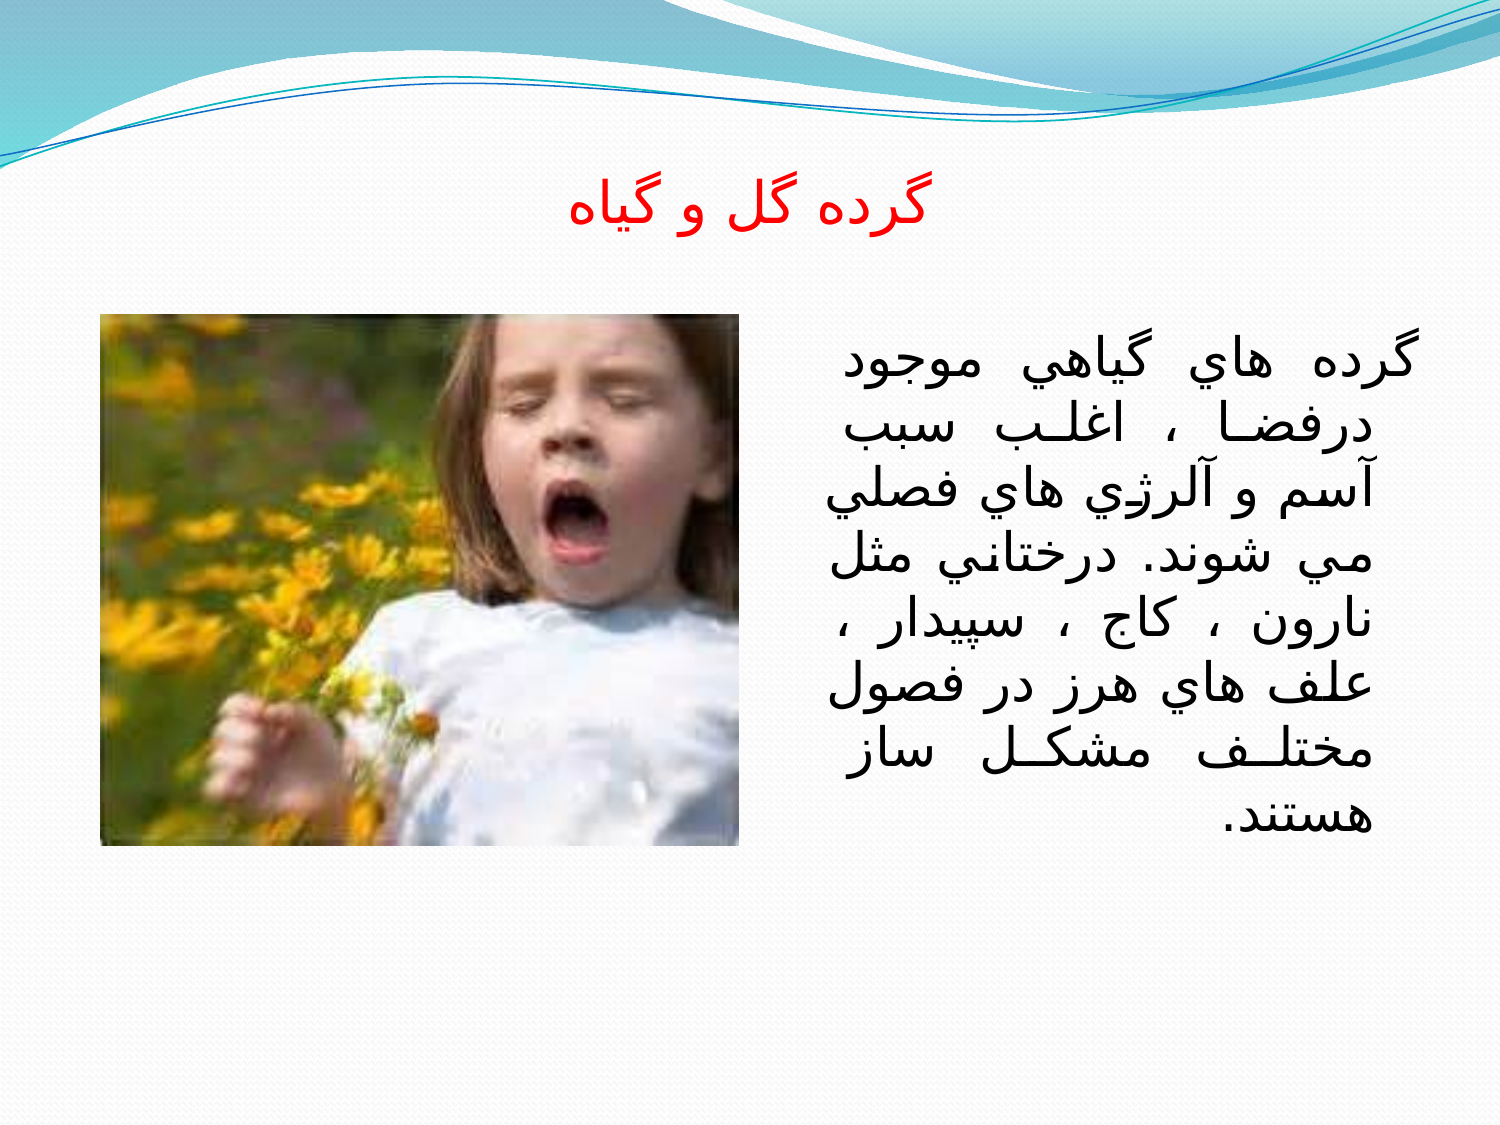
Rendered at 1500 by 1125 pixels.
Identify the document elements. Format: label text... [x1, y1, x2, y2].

title گرده گل و گياه [75, 125, 1425, 268]
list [100, 314, 739, 847]
list گرده هاي گياهي موجود درفضا ، اغلب سبب آسم و آلرژي هاي فصلي مي شوند. درختاني مثل نارون ، كاج ، سپيدار ،‌ علف هاي هرز در فصول مختلف مشكل ساز هستند. [809, 314, 1436, 858]
